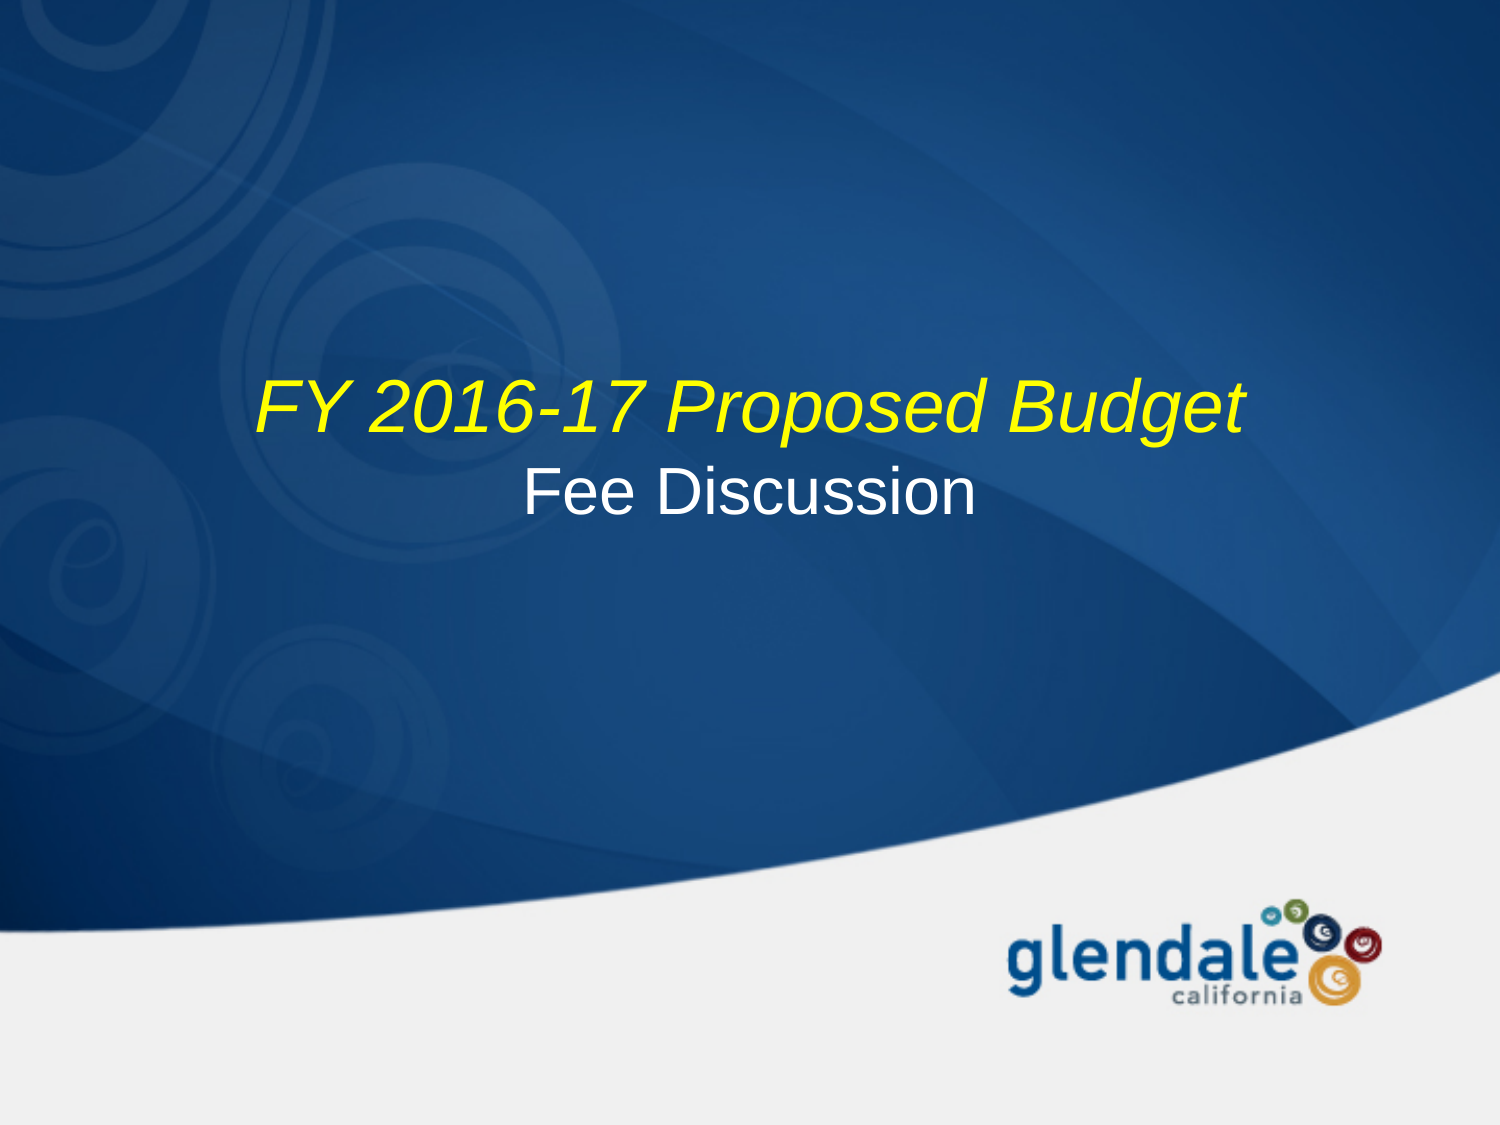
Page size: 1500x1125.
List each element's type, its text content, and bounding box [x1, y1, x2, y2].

text_box FY 2016-17 Proposed Budget Fee Discussion [125, 349, 1375, 535]
picture [0, 0, 1500, 1125]
